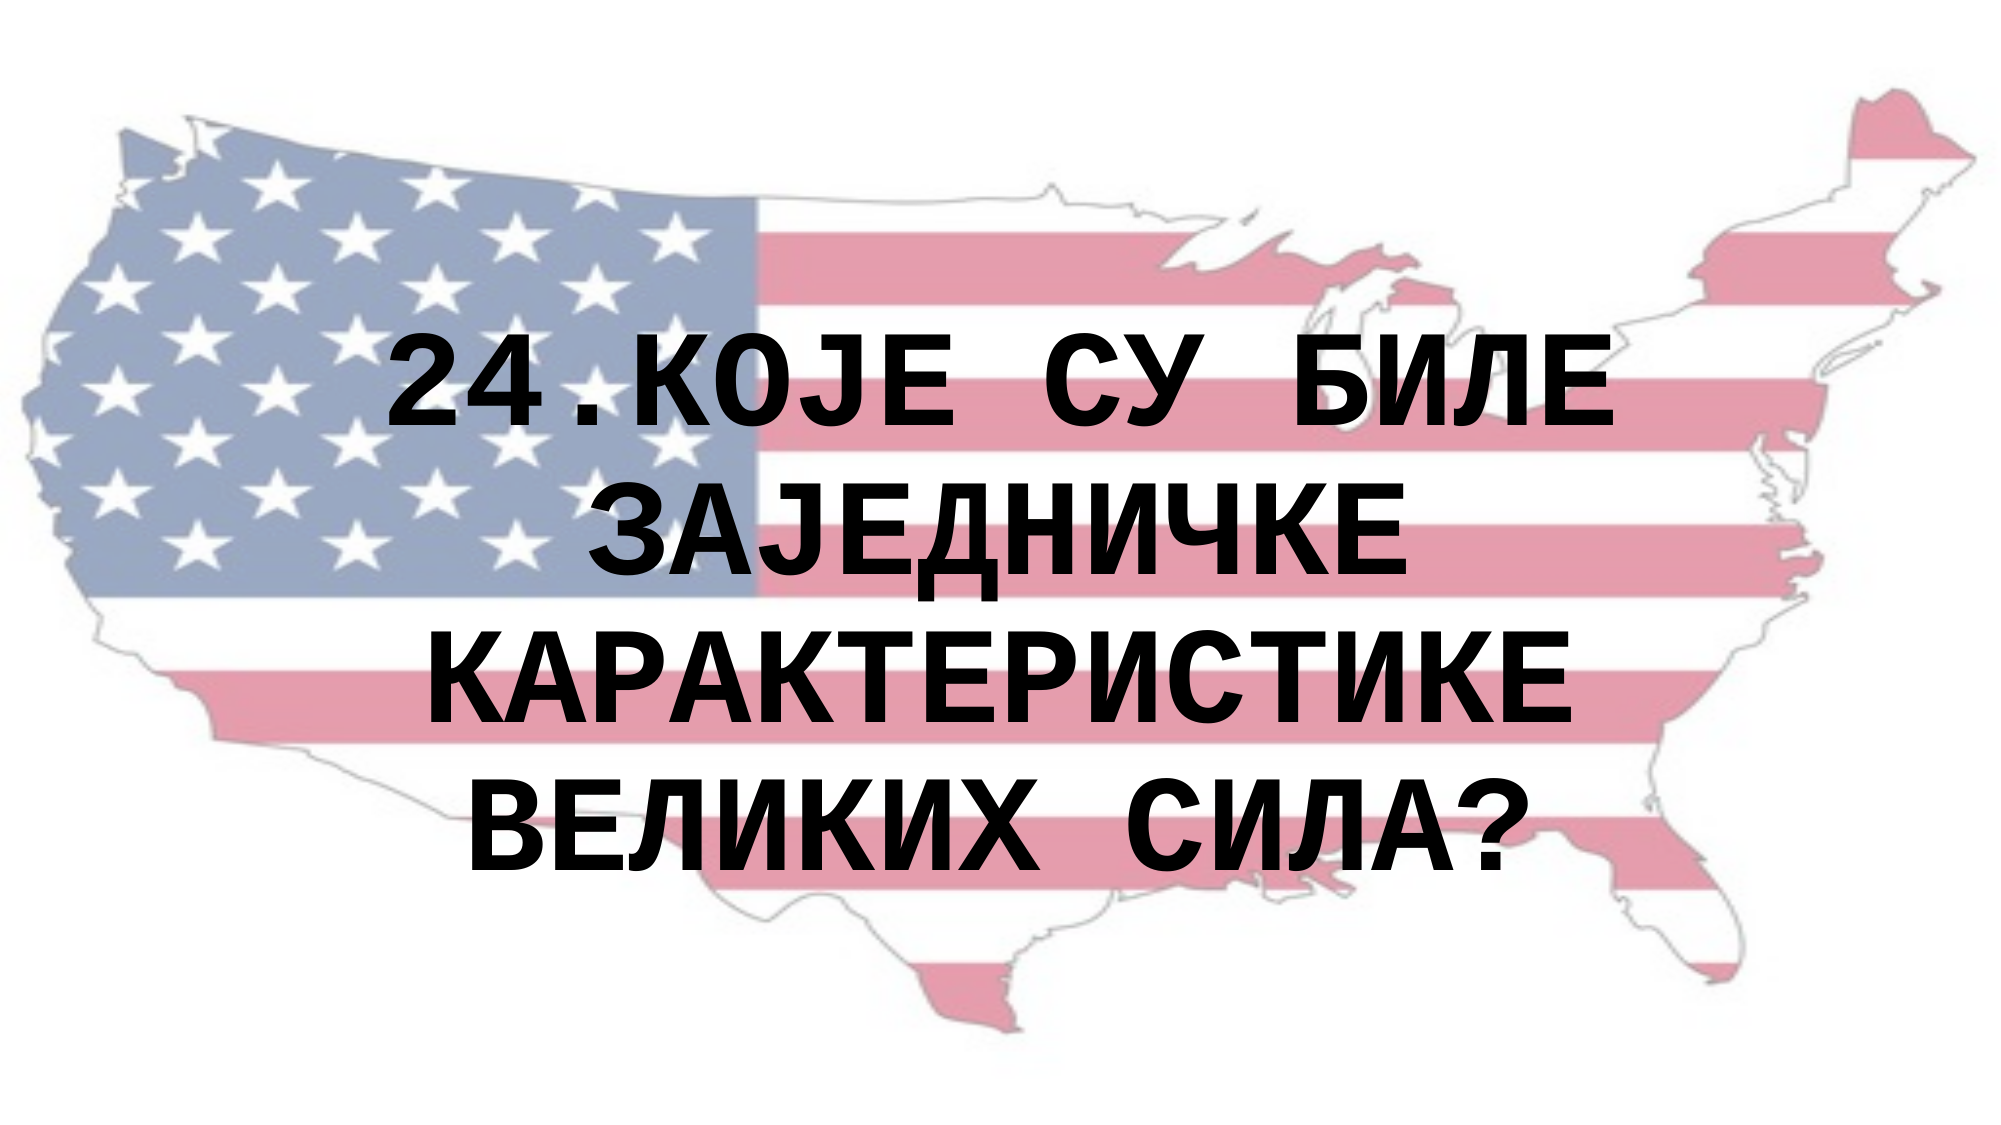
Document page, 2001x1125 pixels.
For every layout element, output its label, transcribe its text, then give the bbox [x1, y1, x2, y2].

list 24.КОЈЕ СУ БИЛЕ ЗАЈЕДНИЧКЕ КАРАКТЕРИСТИКЕ ВЕЛИКИХ СИЛА? [137, 299, 1863, 1014]
